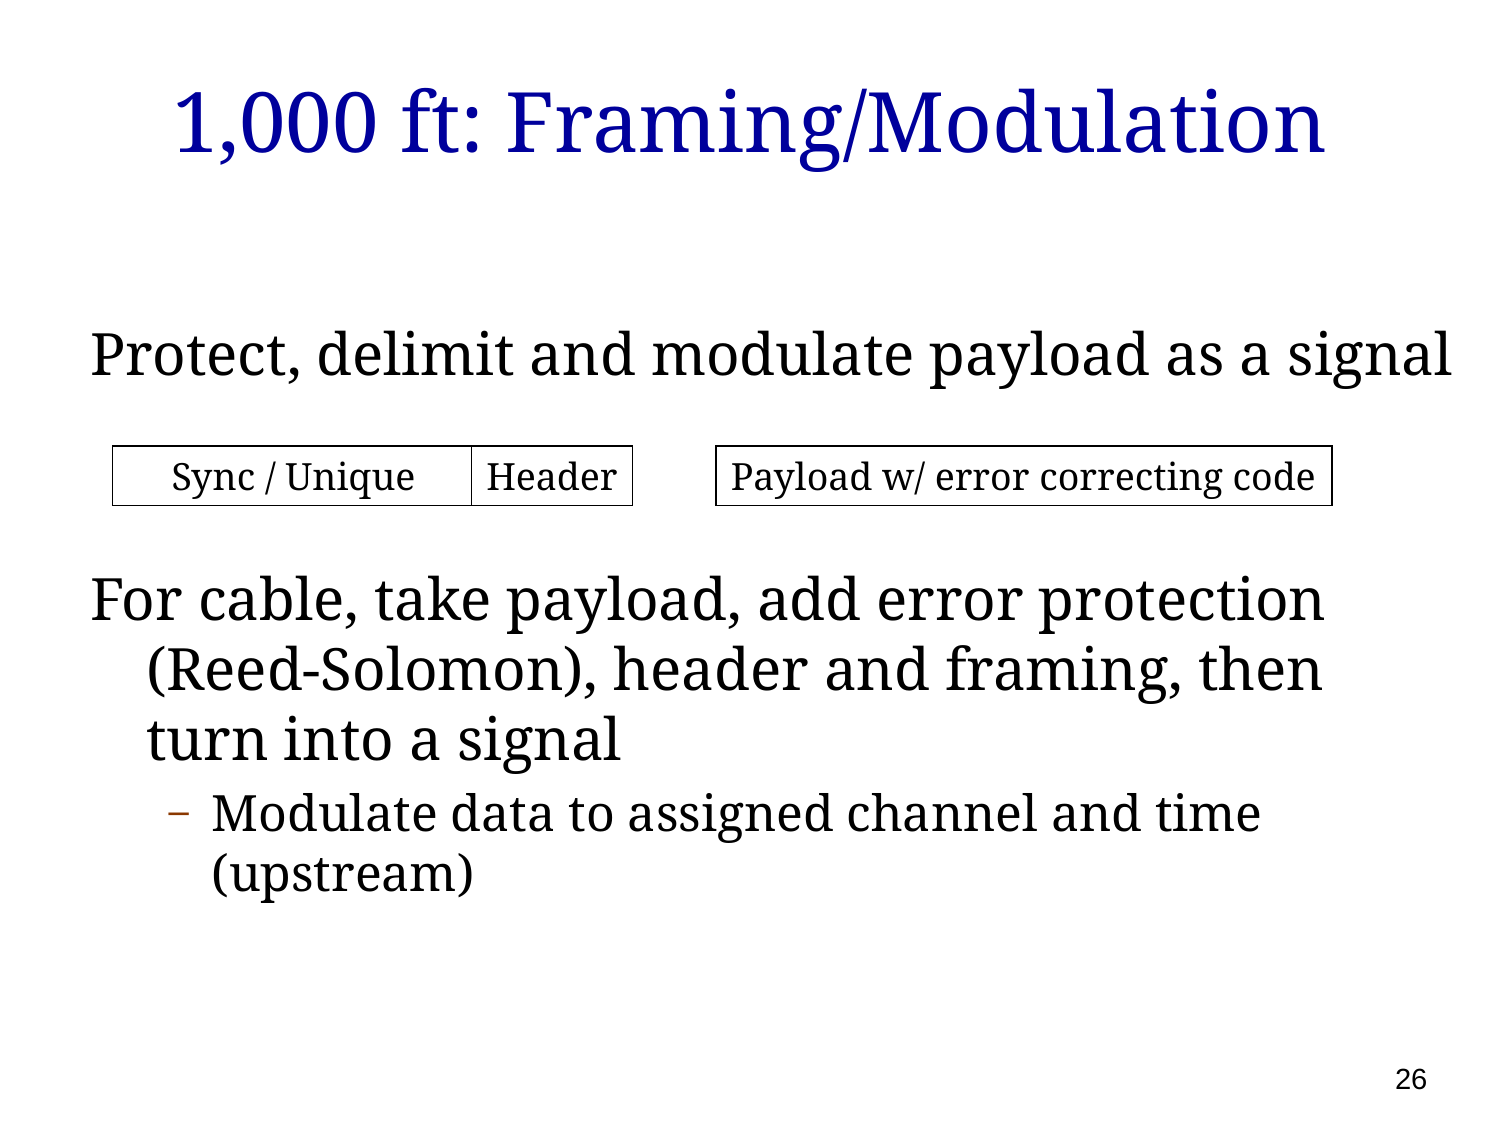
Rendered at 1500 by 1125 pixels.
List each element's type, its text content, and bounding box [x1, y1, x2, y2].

text_box Payload w/ error correcting code [716, 445, 1332, 506]
slide_number 26 [1092, 1024, 1443, 1103]
list Protect, delimit and modulate payload as a signal For cable, take payload, add error protection (Reed-Solomon), header and framing, then turn into a signal Modulate data to assigned channel and time (upstream) [74, 309, 1476, 994]
text_box Sync / Unique [112, 445, 471, 506]
title 1,000 ft: Framing/Modulation [74, 47, 1426, 191]
text_box Header [471, 445, 633, 506]
